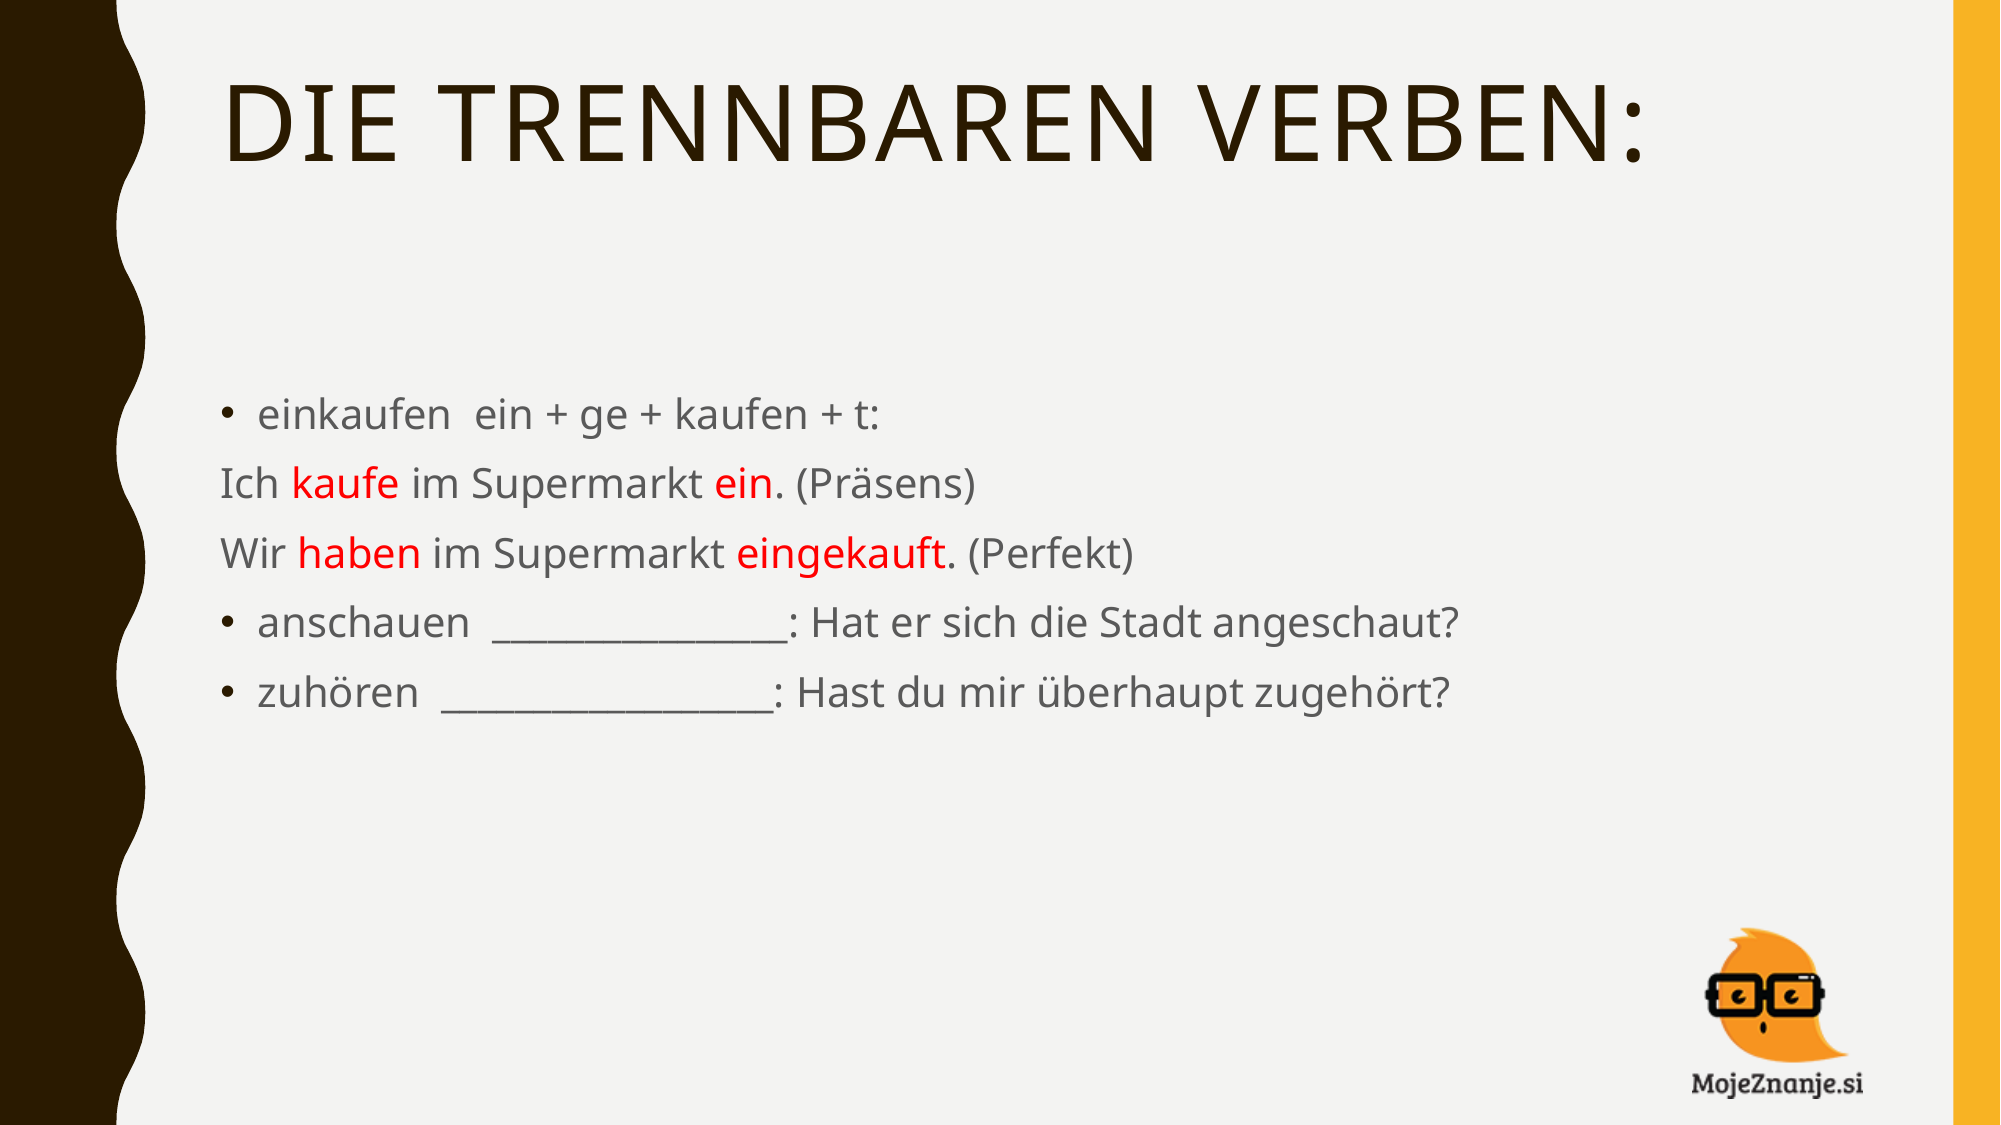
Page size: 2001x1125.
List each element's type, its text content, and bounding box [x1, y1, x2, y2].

list einkaufen ein + ge + kaufen + t: Ich kaufe im Supermarkt ein. (Präsens) Wir haben im Supermarkt eingekauft. (Perfekt) anschauen ________________: Hat er sich die Stadt angeschaut? zuhören __________________: Hast du mir überhaupt zugehört? [205, 375, 1875, 965]
title die trennbaren Verben: [205, 62, 1875, 308]
picture [1692, 965, 1863, 1099]
